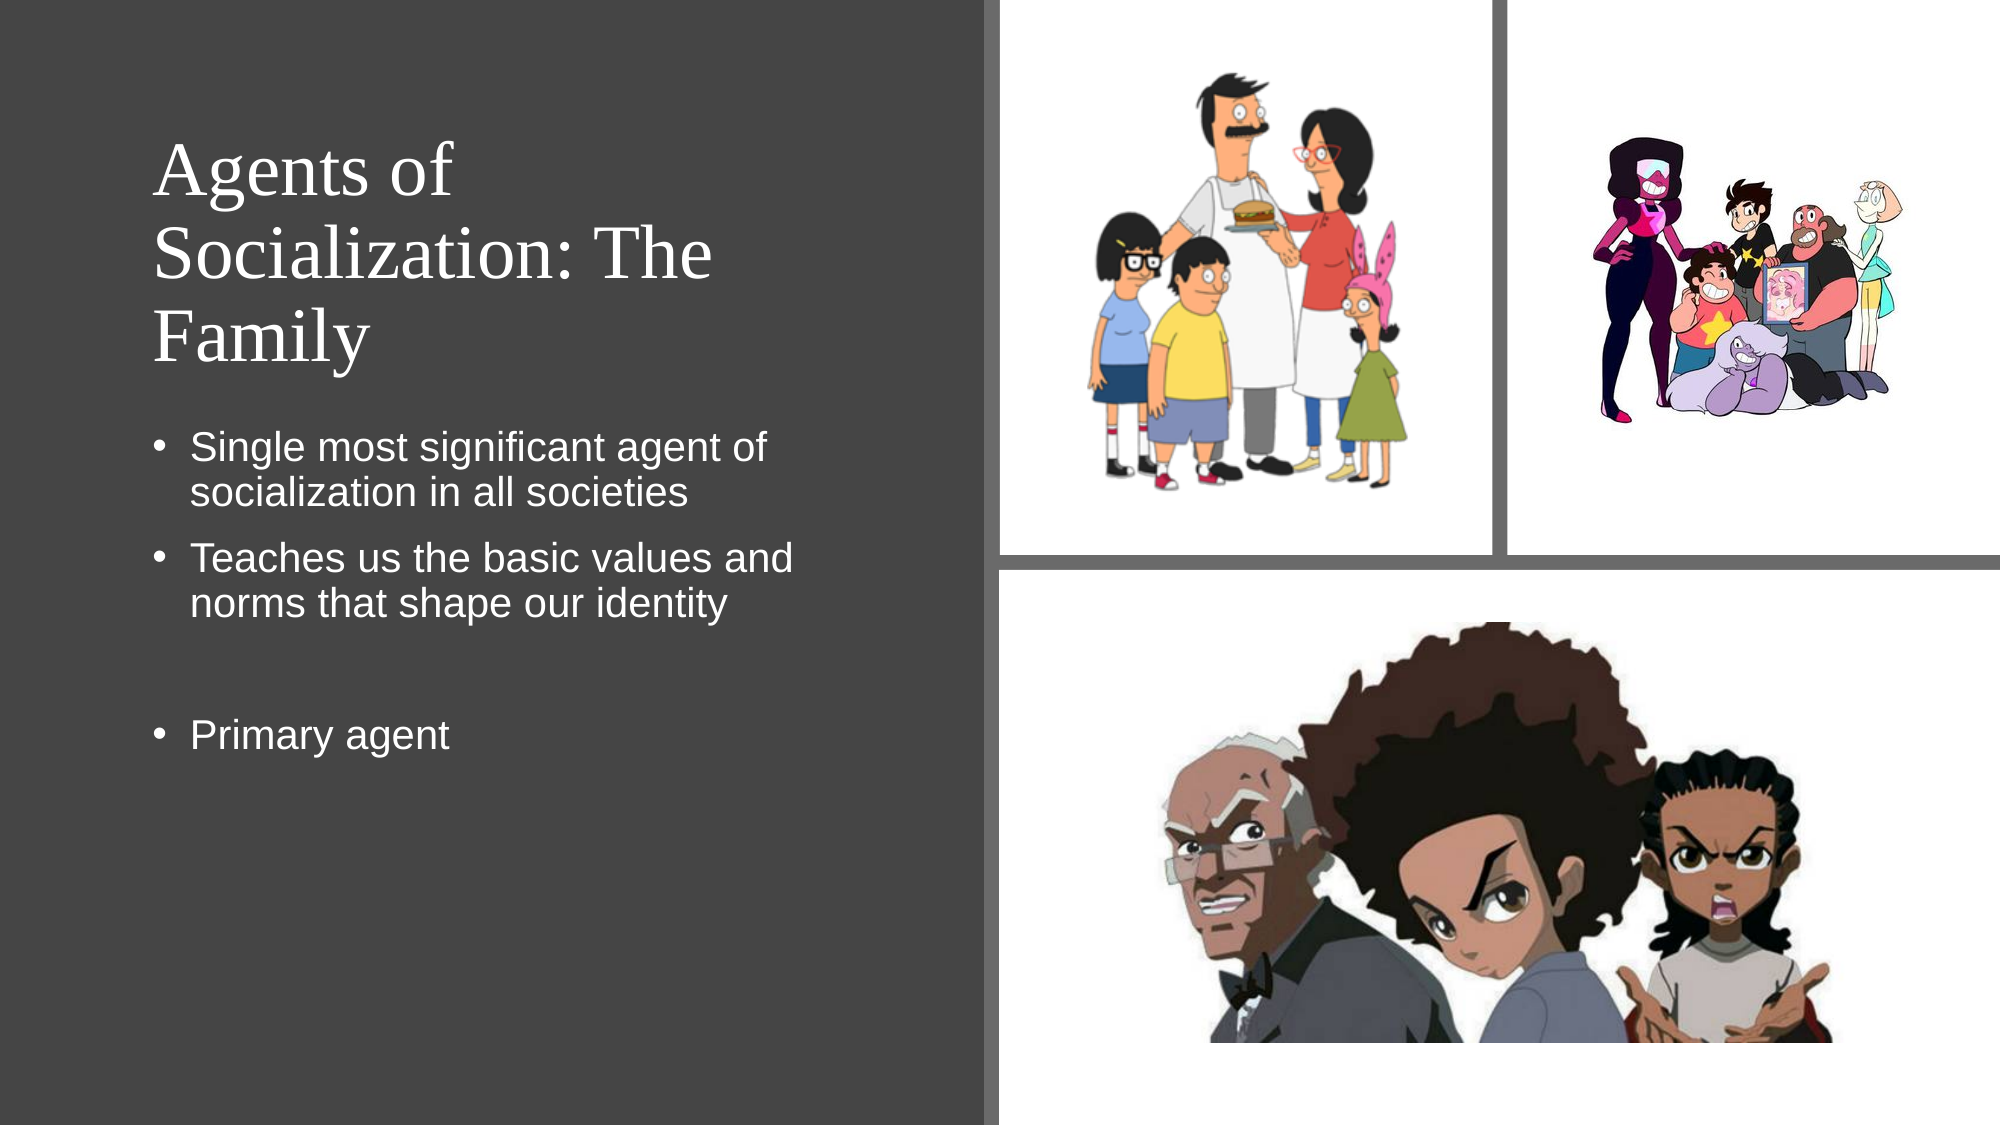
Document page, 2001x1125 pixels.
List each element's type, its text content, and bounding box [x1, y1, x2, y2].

picture [1080, 52, 1414, 503]
title Agents of Socialization: The Family [137, 118, 892, 389]
text_box [1506, 0, 2000, 556]
text_box [999, 0, 1493, 556]
list Single most significant agent of socialization in all societies Teaches us the basic values and norms that shape our identity Primary agent [137, 418, 892, 1014]
text_box [983, 0, 2000, 1125]
picture [1558, 112, 1947, 443]
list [1126, 622, 1874, 1043]
